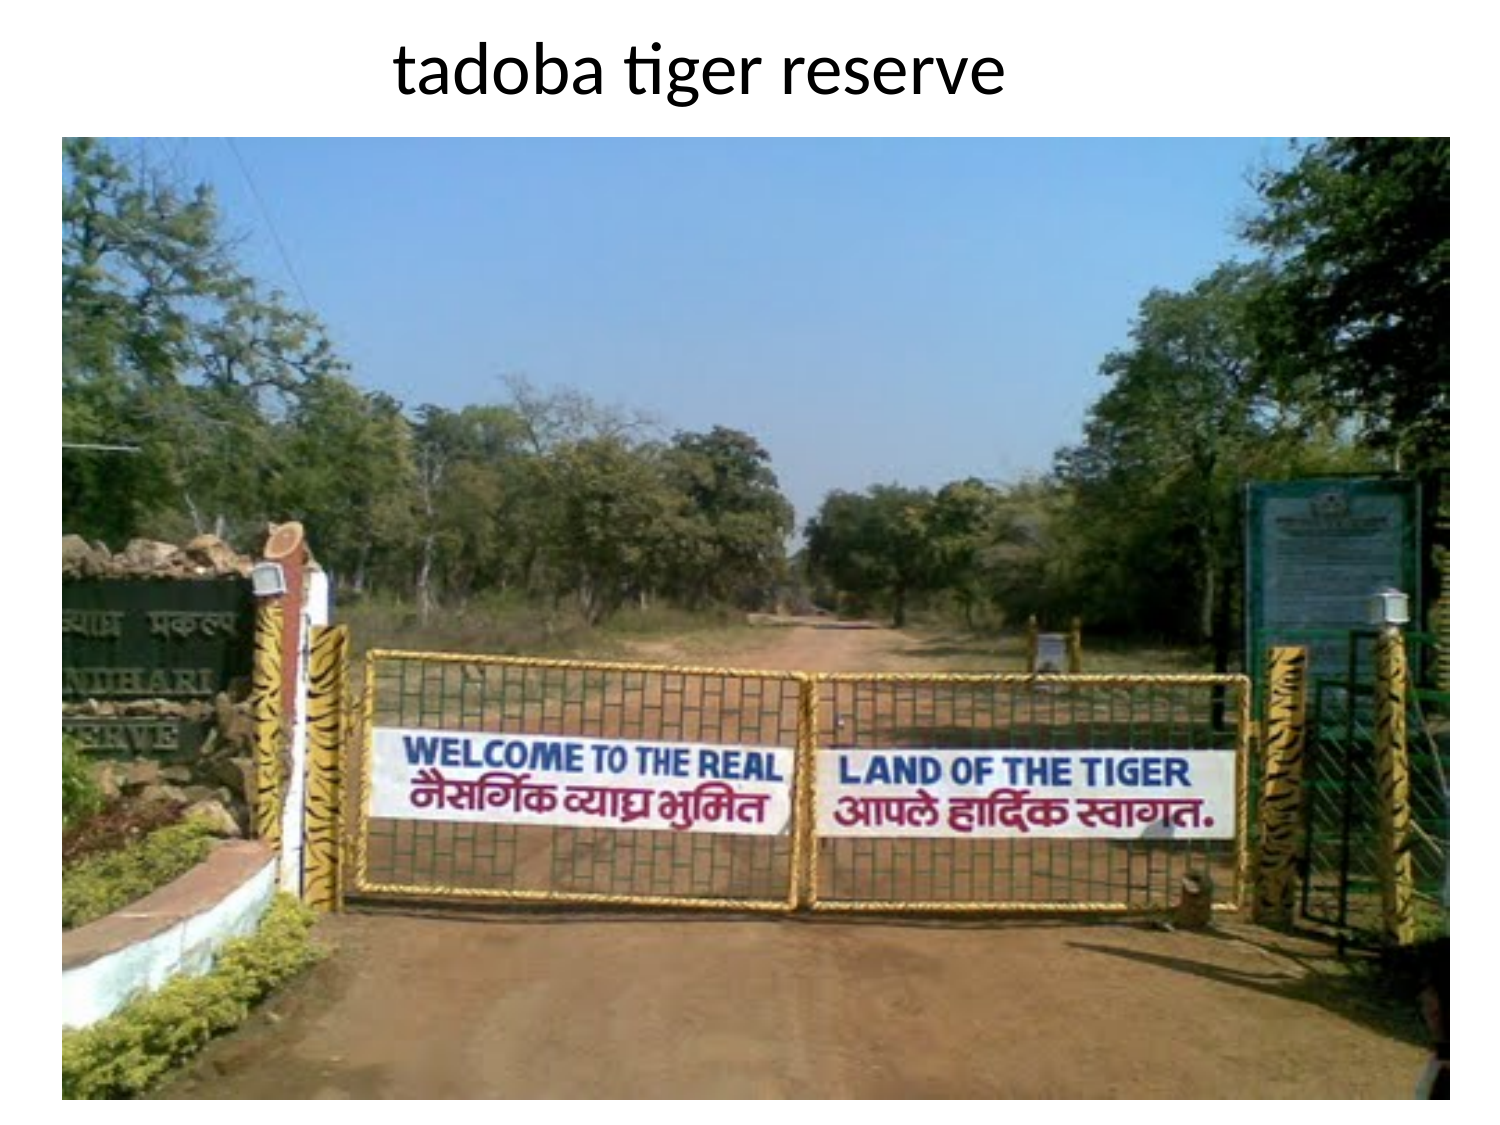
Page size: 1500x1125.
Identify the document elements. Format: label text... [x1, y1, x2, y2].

text_box tadoba tiger reserve [377, 12, 1022, 118]
picture [62, 137, 1451, 1101]
